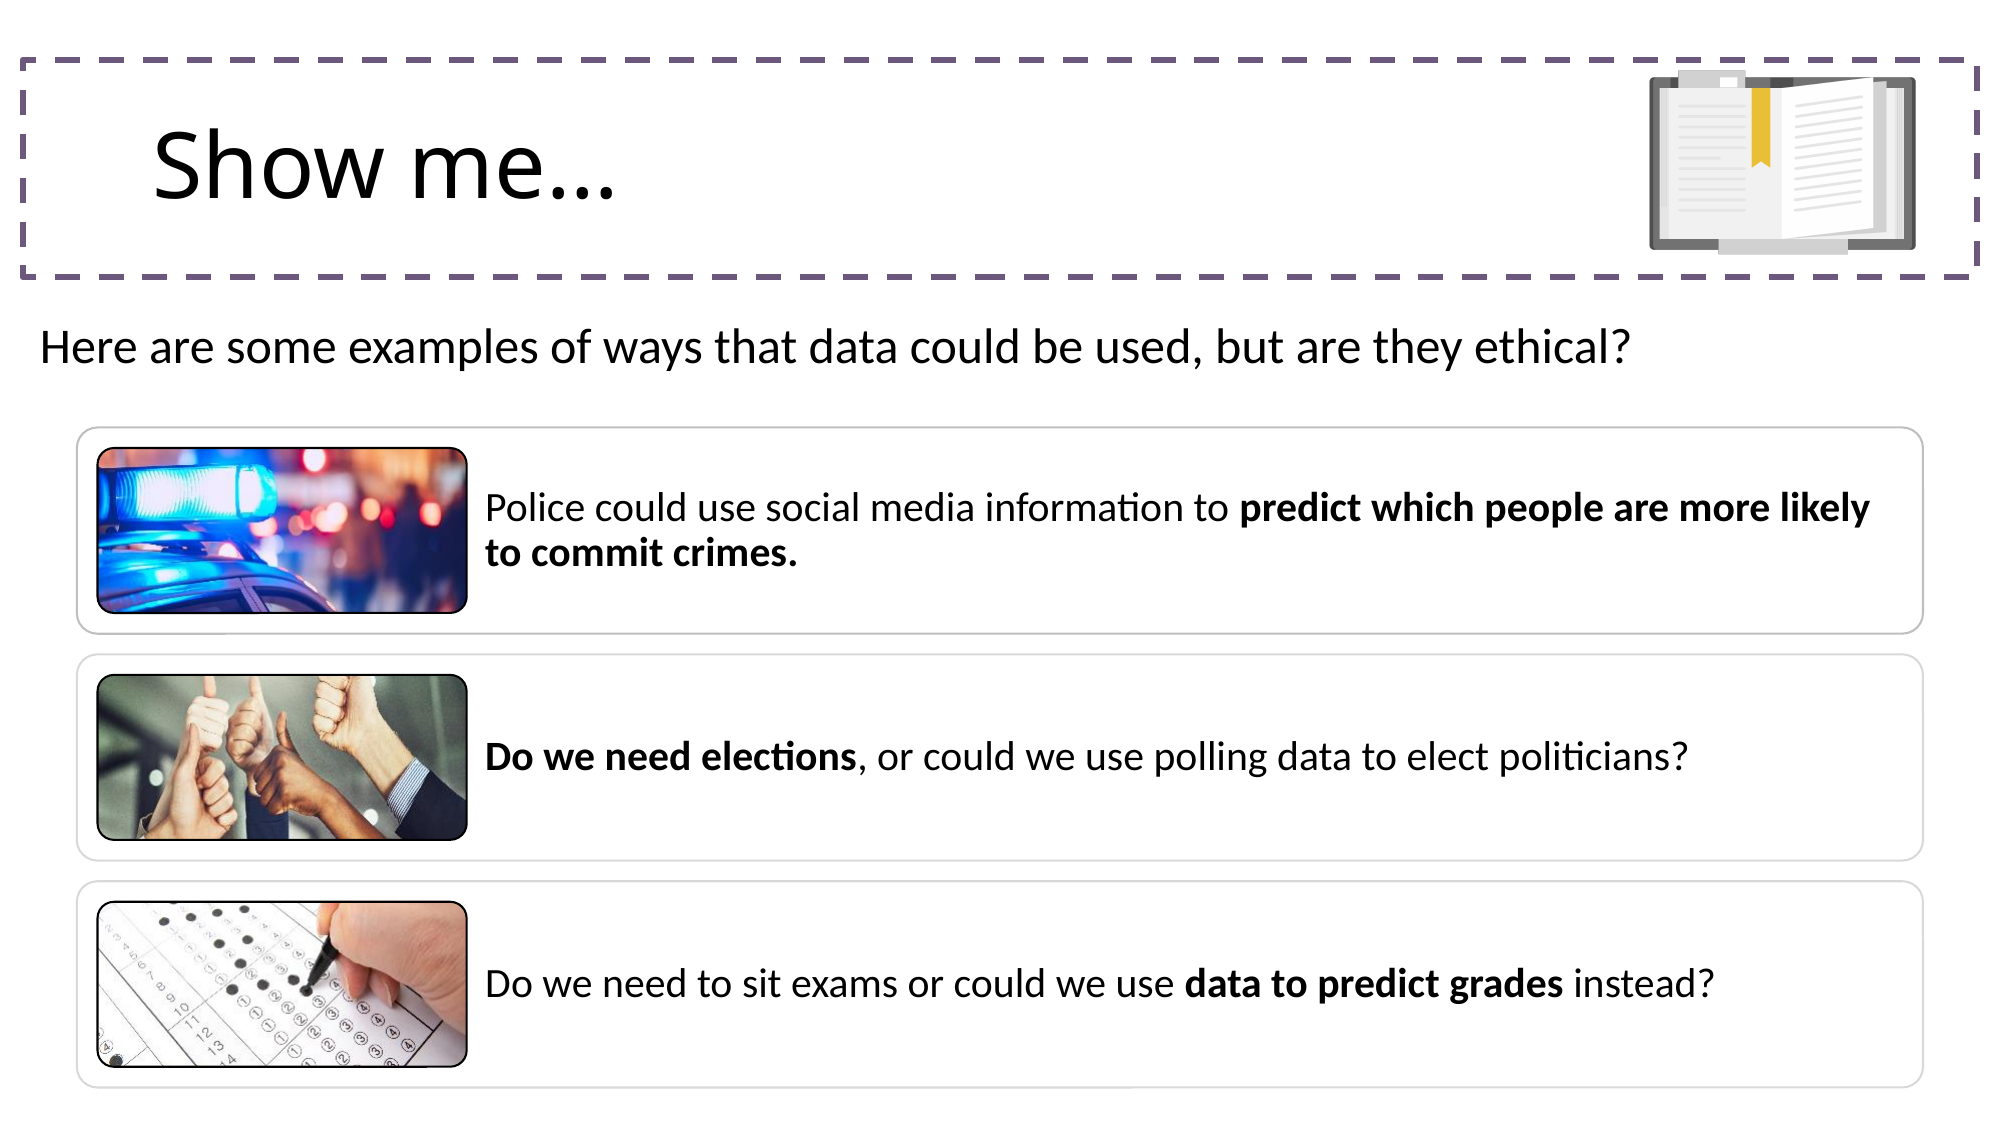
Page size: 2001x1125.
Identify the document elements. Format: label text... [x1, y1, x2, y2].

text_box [76, 427, 1923, 1088]
picture [1649, 0, 1955, 333]
title Show me… [137, 59, 1863, 278]
text_box Here are some examples of ways that data could be used, but are they ethical? [25, 306, 1834, 382]
